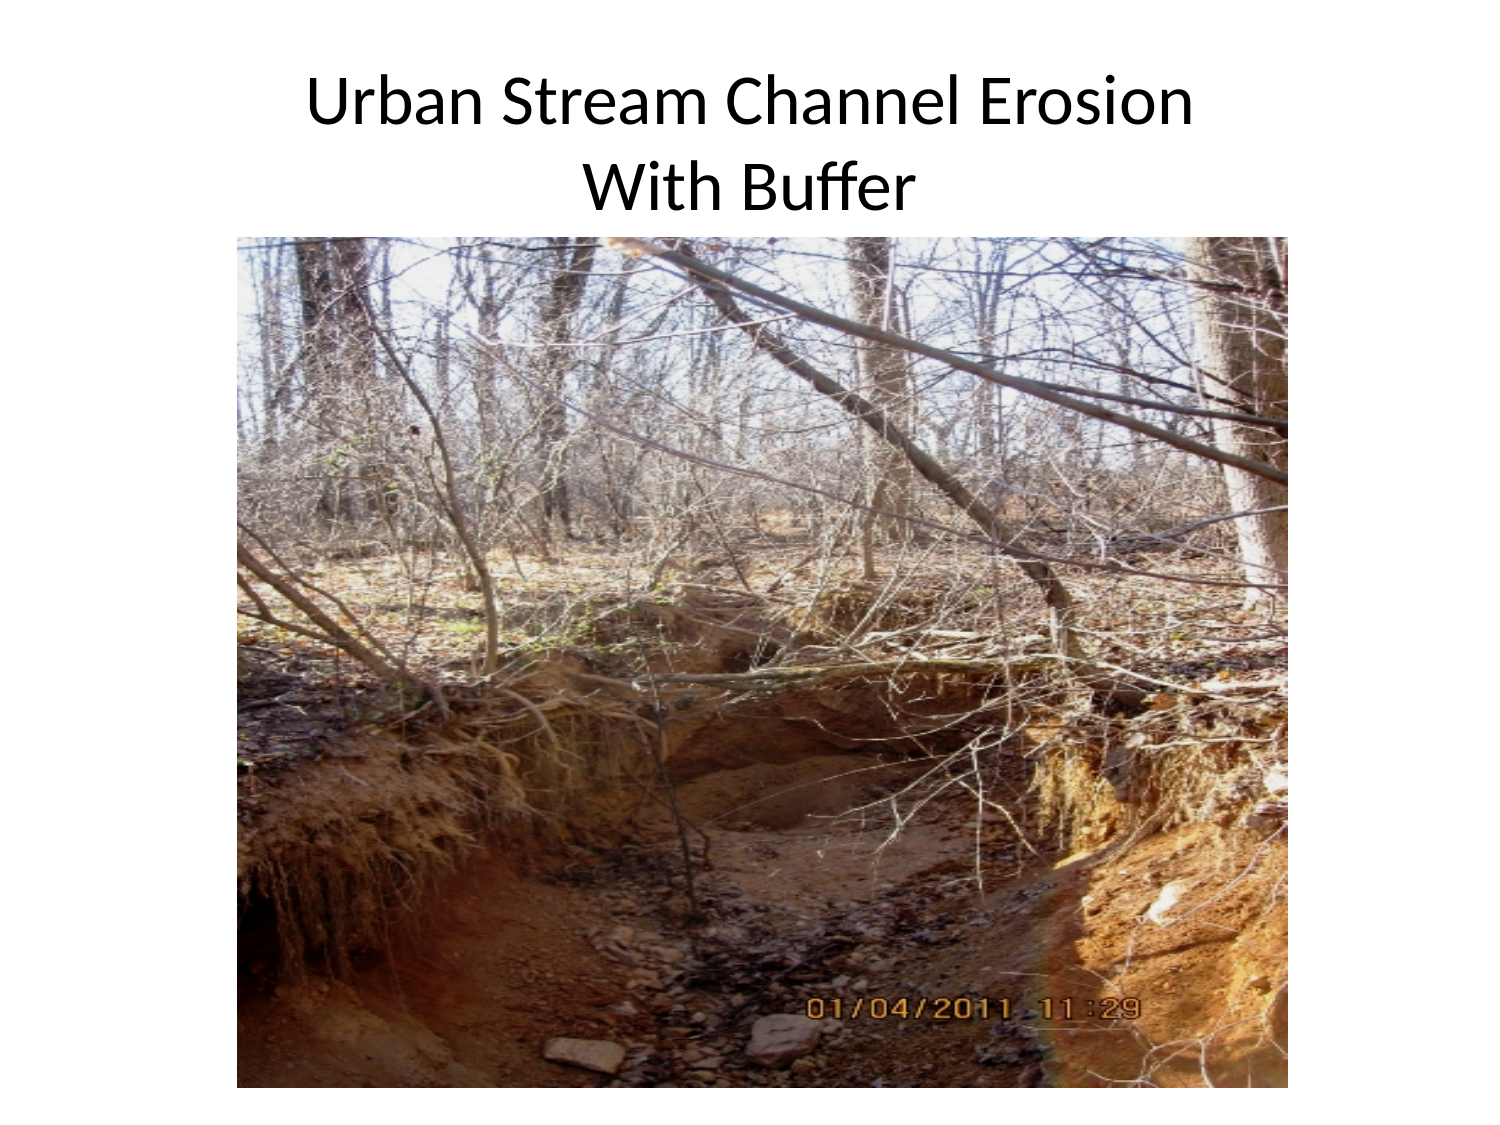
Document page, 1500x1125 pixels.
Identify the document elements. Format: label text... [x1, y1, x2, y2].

title Urban Stream Channel Erosion With Buffer [75, 45, 1425, 233]
picture [237, 237, 1288, 1088]
